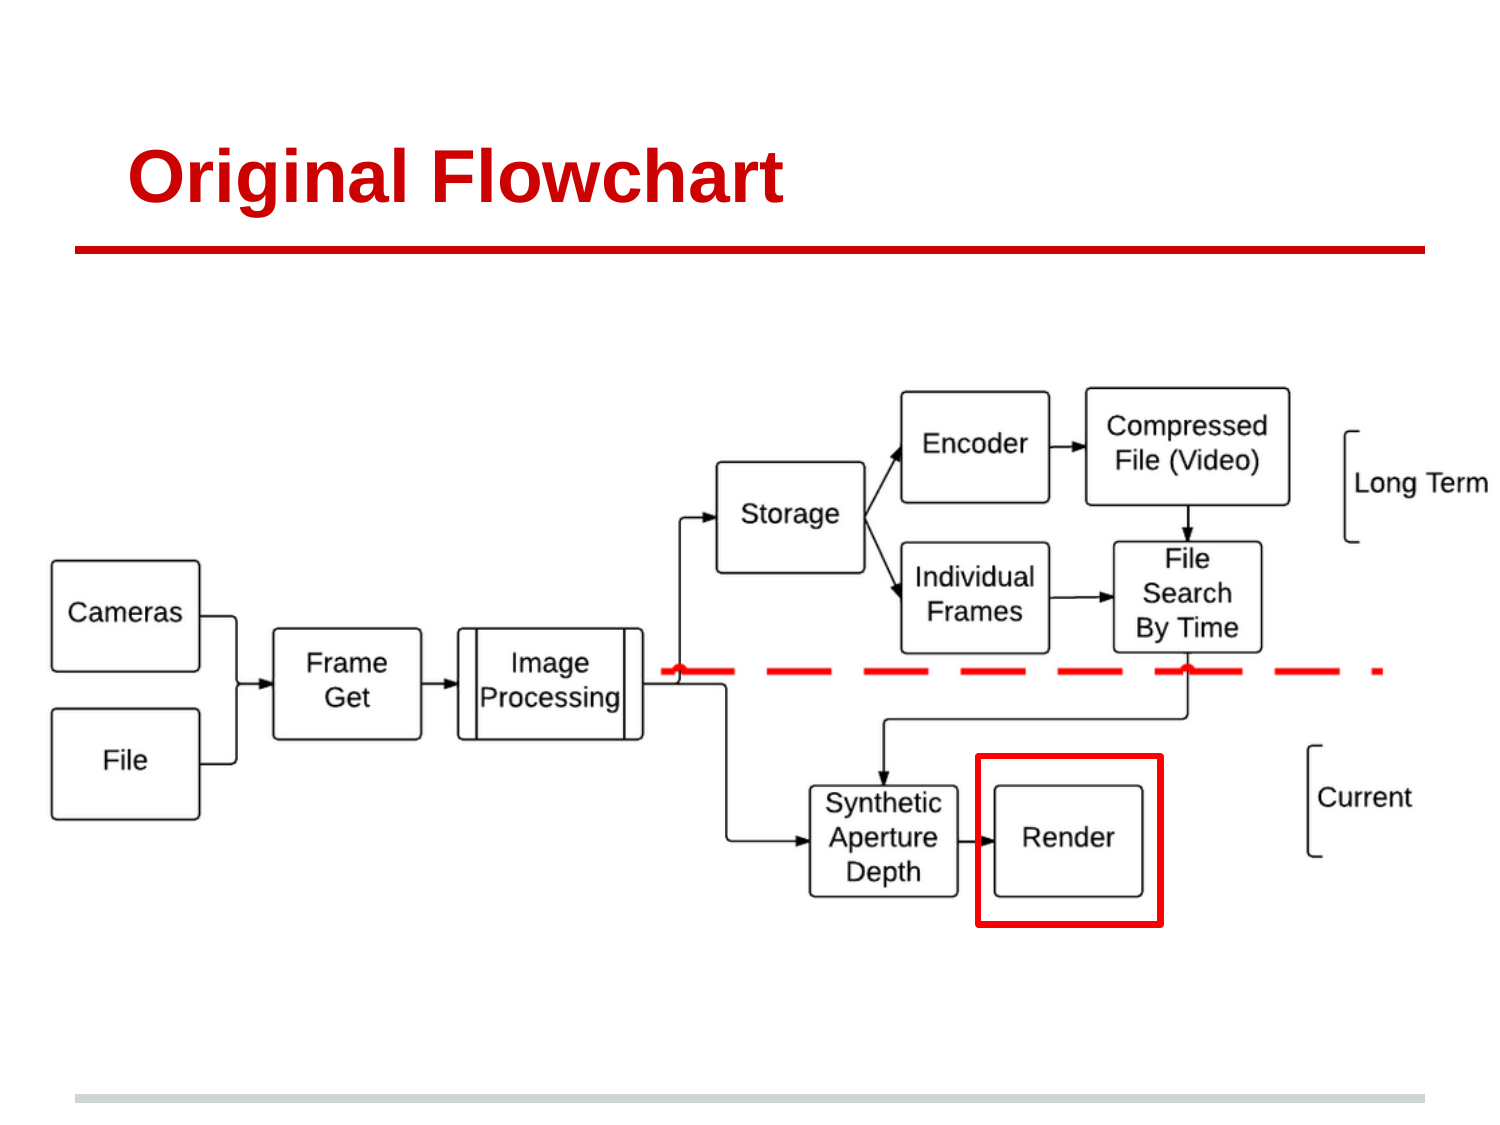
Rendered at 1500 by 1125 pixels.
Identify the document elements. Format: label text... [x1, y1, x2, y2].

text_box [978, 756, 1161, 925]
title Original Flowchart [75, 45, 1425, 233]
text_box [0, 349, 1500, 921]
